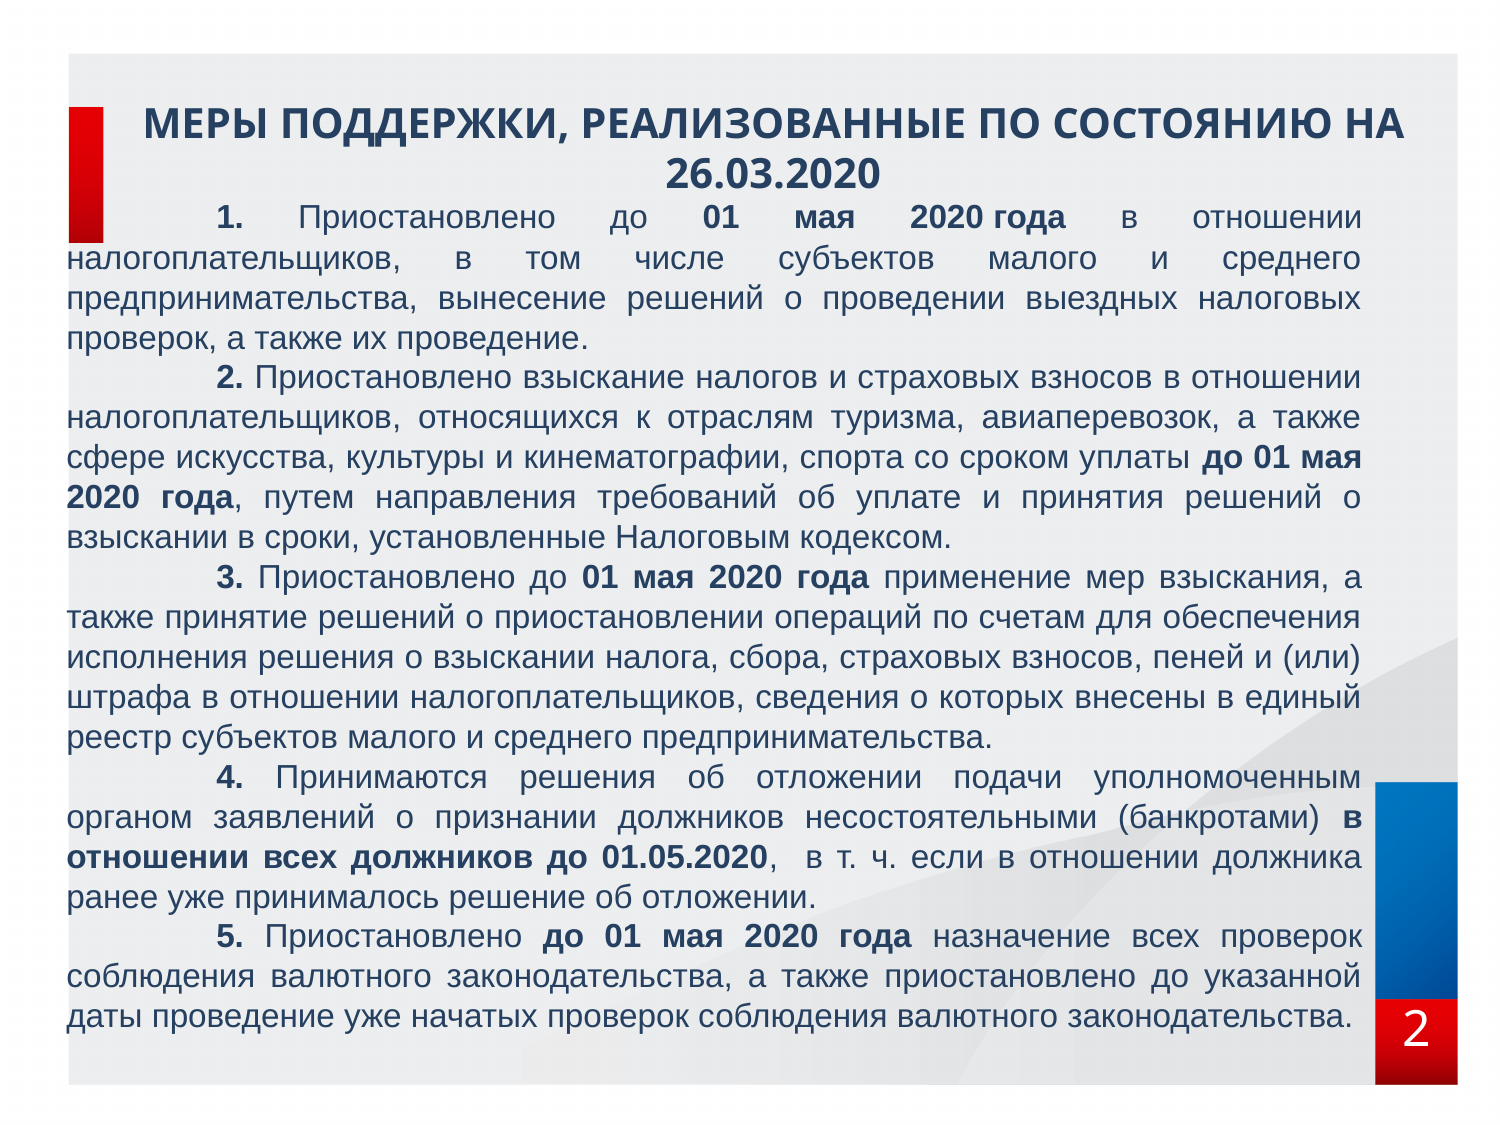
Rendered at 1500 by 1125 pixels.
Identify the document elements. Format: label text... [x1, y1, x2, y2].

slide_number 2 [1365, 991, 1468, 1095]
picture [0, 0, 1500, 1125]
text_box 1. Приостановлено до 01 мая 2020 года в отношении налогоплательщиков, в том числе субъектов малого и среднего предпринимательства, вынесение решений о проведении выездных налоговых проверок, а также их проведение. 2. Приостановлено взыскание налогов и страховых взносов в отношении налогоплательщиков, относящихся к отраслям туризма, авиаперевозок, а также сфере искусства, культуры и кинематографии, спорта со сроком уплаты до 01 мая 2020 года, путем направления требований об уплате и принятия решений о взыскании в сроки, установленные Налоговым кодексом. 3. Приостановлено до 01 мая 2020 года применение мер взыскания, а также принятие решений о приостановлении операций по счетам для обеспечения исполнения решения о взыскании налога, сбора, страховых взносов, пеней и (или) штрафа в отношении налогоплательщиков, сведения о которых внесены в единый реестр субъектов малого и среднего предпринимательства. 4. Принимаются решения об отложении подачи уполномоченным органом заявлений о признании должников несостоятельными (банкротами) в отношении всех должников до 01.05.2020, в т. ч. если в отношении должника ранее уже принималось решение об отложении. 5. Приостановлено до 01 мая 2020 года назначение всех проверок соблюдения валютного законодательства, а также приостановлено до указанной даты проведение уже начатых проверок соблюдения валютного законодательства. [53, 184, 1376, 1086]
text_box МЕРЫ ПОДДЕРЖКИ, РЕАЛИЗОВАННЫЕ ПО СОСТОЯНИЮ НА 26.03.2020 [101, 55, 1446, 238]
